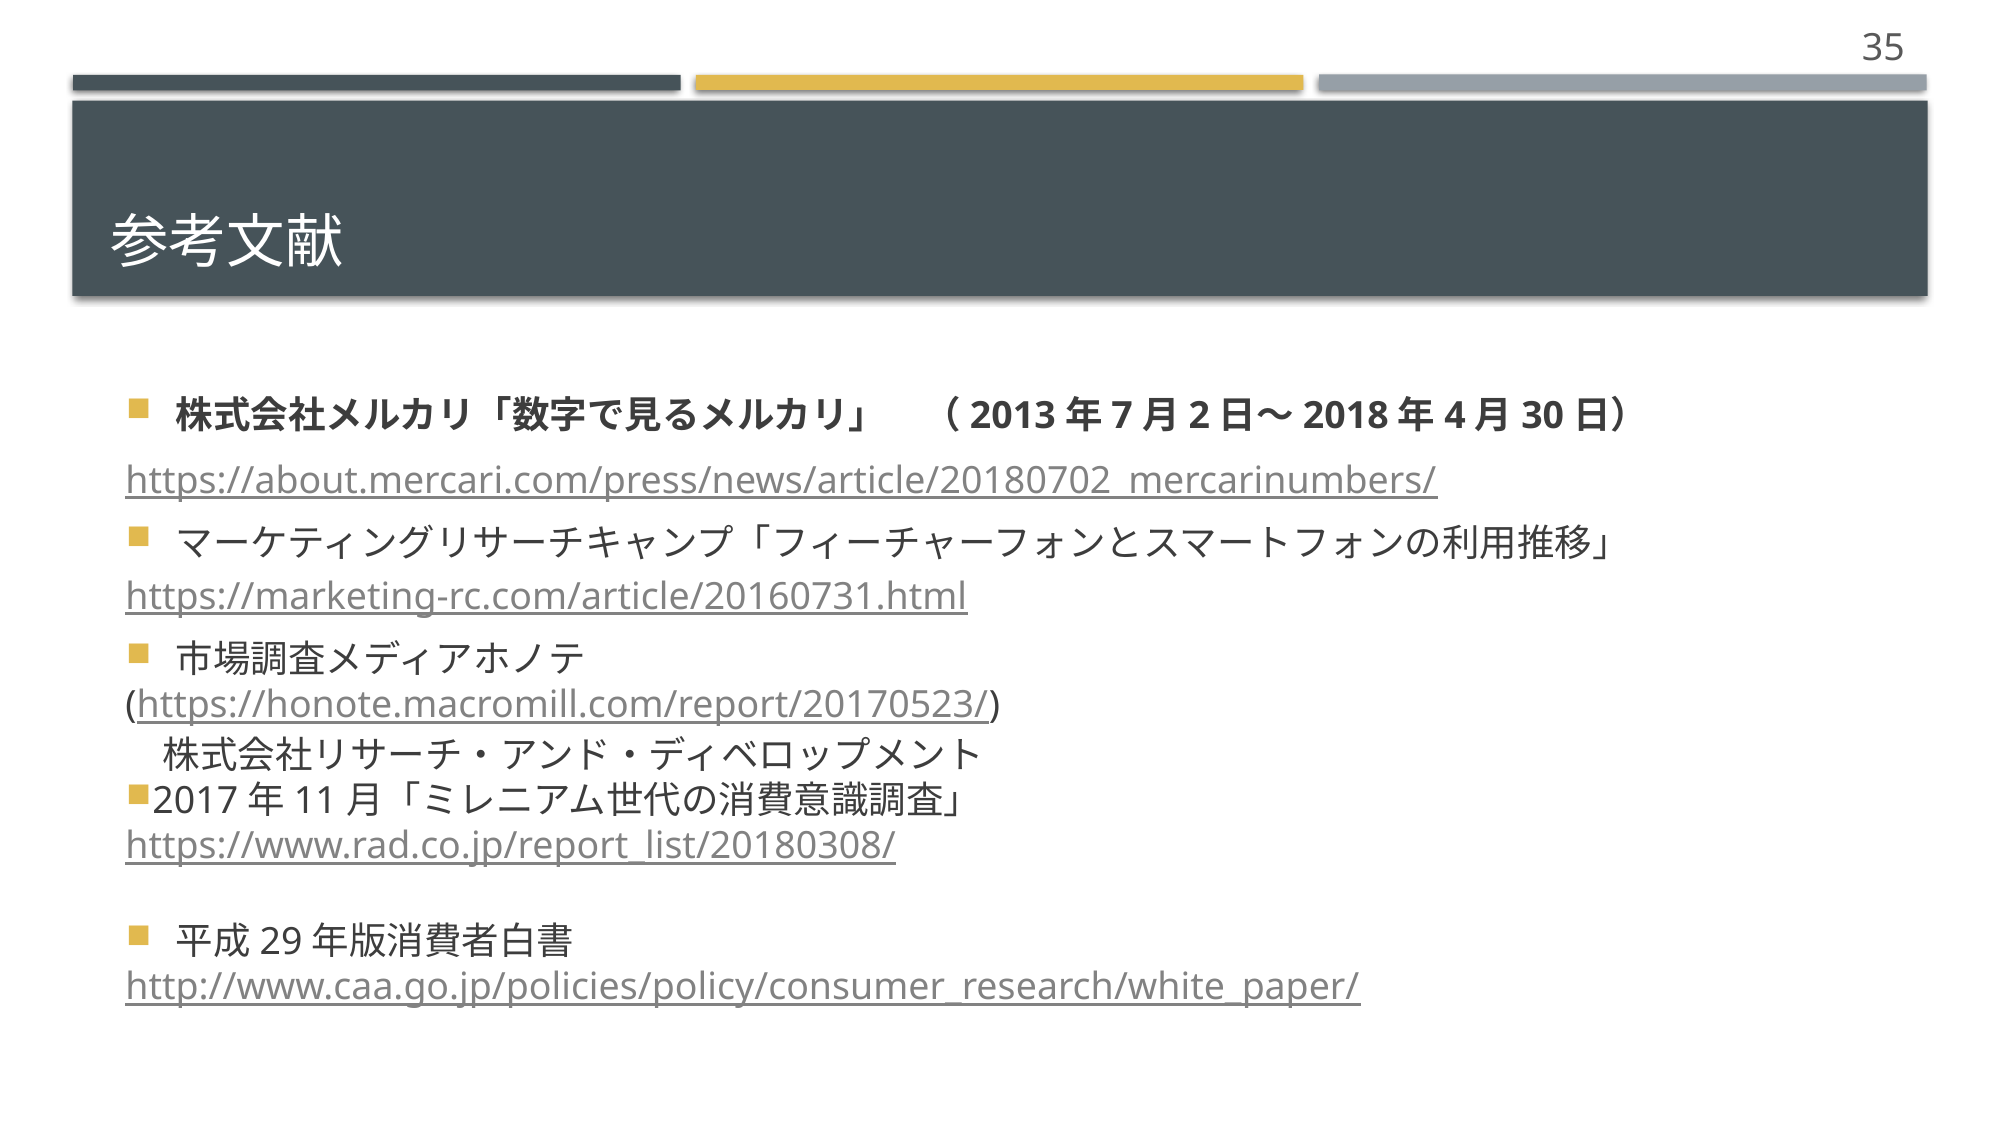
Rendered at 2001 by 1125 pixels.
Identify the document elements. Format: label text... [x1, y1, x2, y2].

title 参考文献 [95, 115, 1905, 282]
slide_number 35 [1747, 19, 1920, 79]
list 株式会社メルカリ「数字で見るメルカリ」 （2013年7月2日～2018年4月30日） https://about.mercari.com/press/news/article/20180702_mercarinumbers/ マーケティングリサーチキャンプ「フィーチャーフォンとスマートフォンの利用推移」 https://marketing-rc.com/article/20160731.html 市場調査メディアホノテ (https://honote.macromill.com/report/20170523/) 株式会社リサーチ・アンド・ディベロップメント 2017年11月「ミレニアム世代の消費意識調査」 https://www.rad.co.jp/report_list/20180308/ 平成29年版消費者白書 http://www.caa.go.jp/policies/policy/consumer_research/white_paper/ [110, 553, 1920, 1040]
